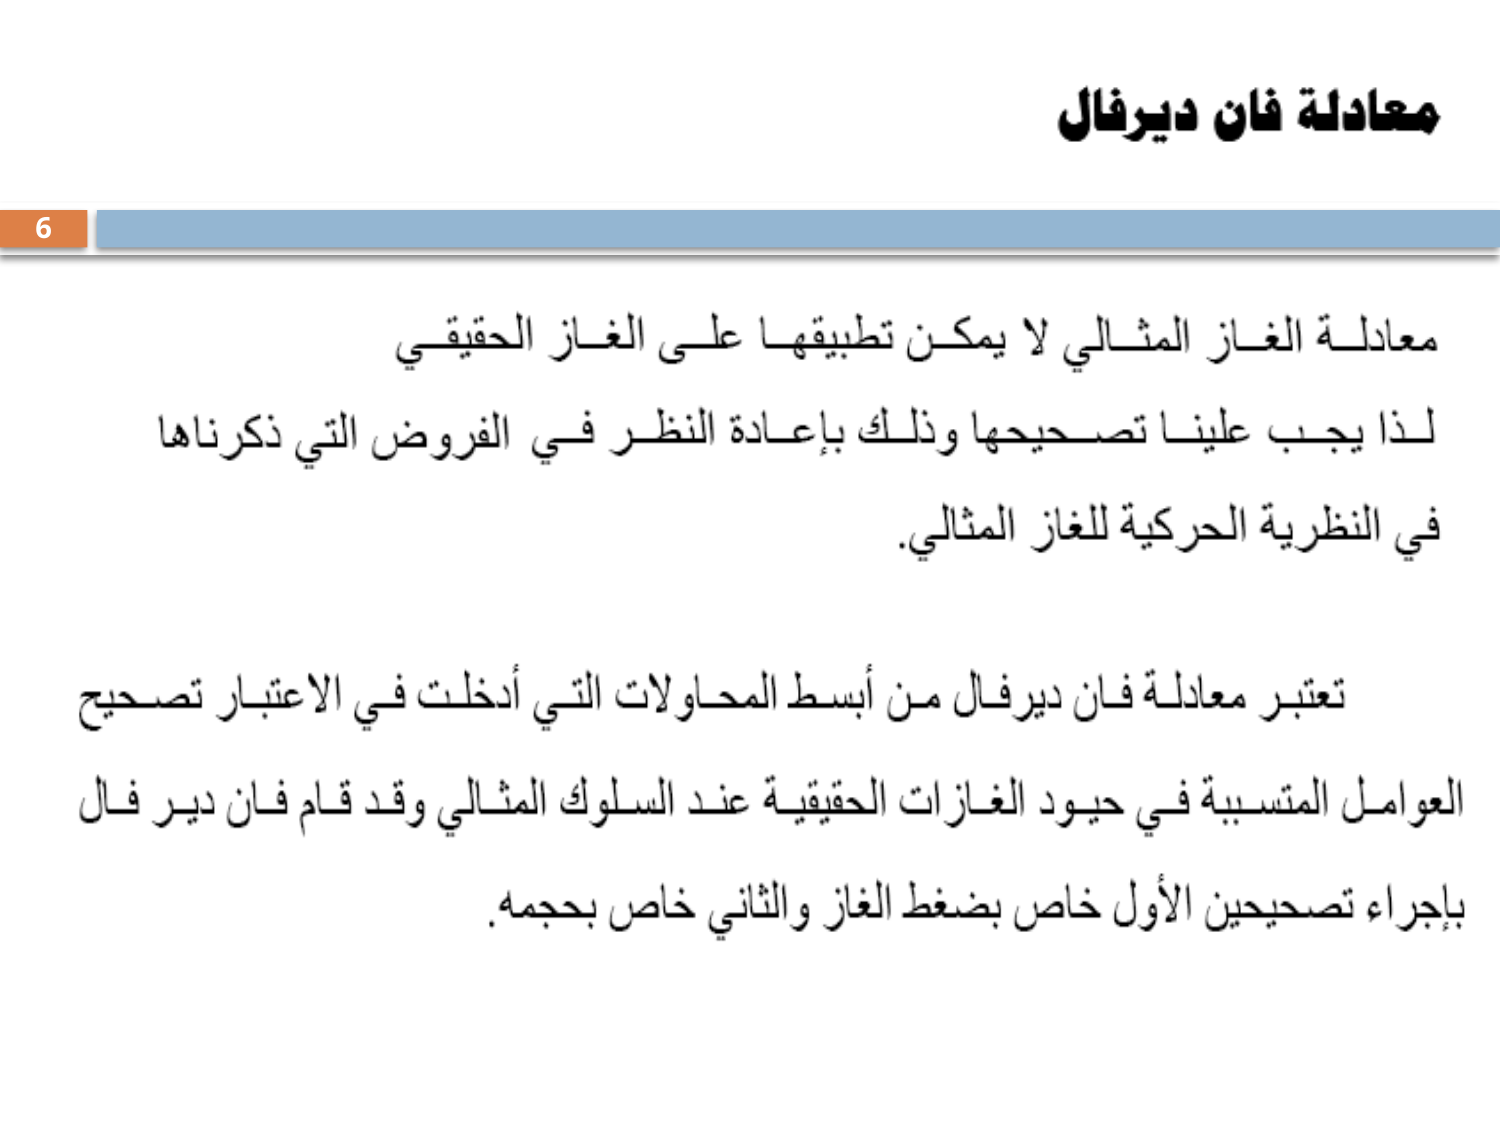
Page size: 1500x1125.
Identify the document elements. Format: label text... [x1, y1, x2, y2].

picture [46, 644, 1477, 985]
picture [128, 292, 1469, 587]
picture [1007, 58, 1452, 170]
slide_number 6 [0, 208, 88, 249]
